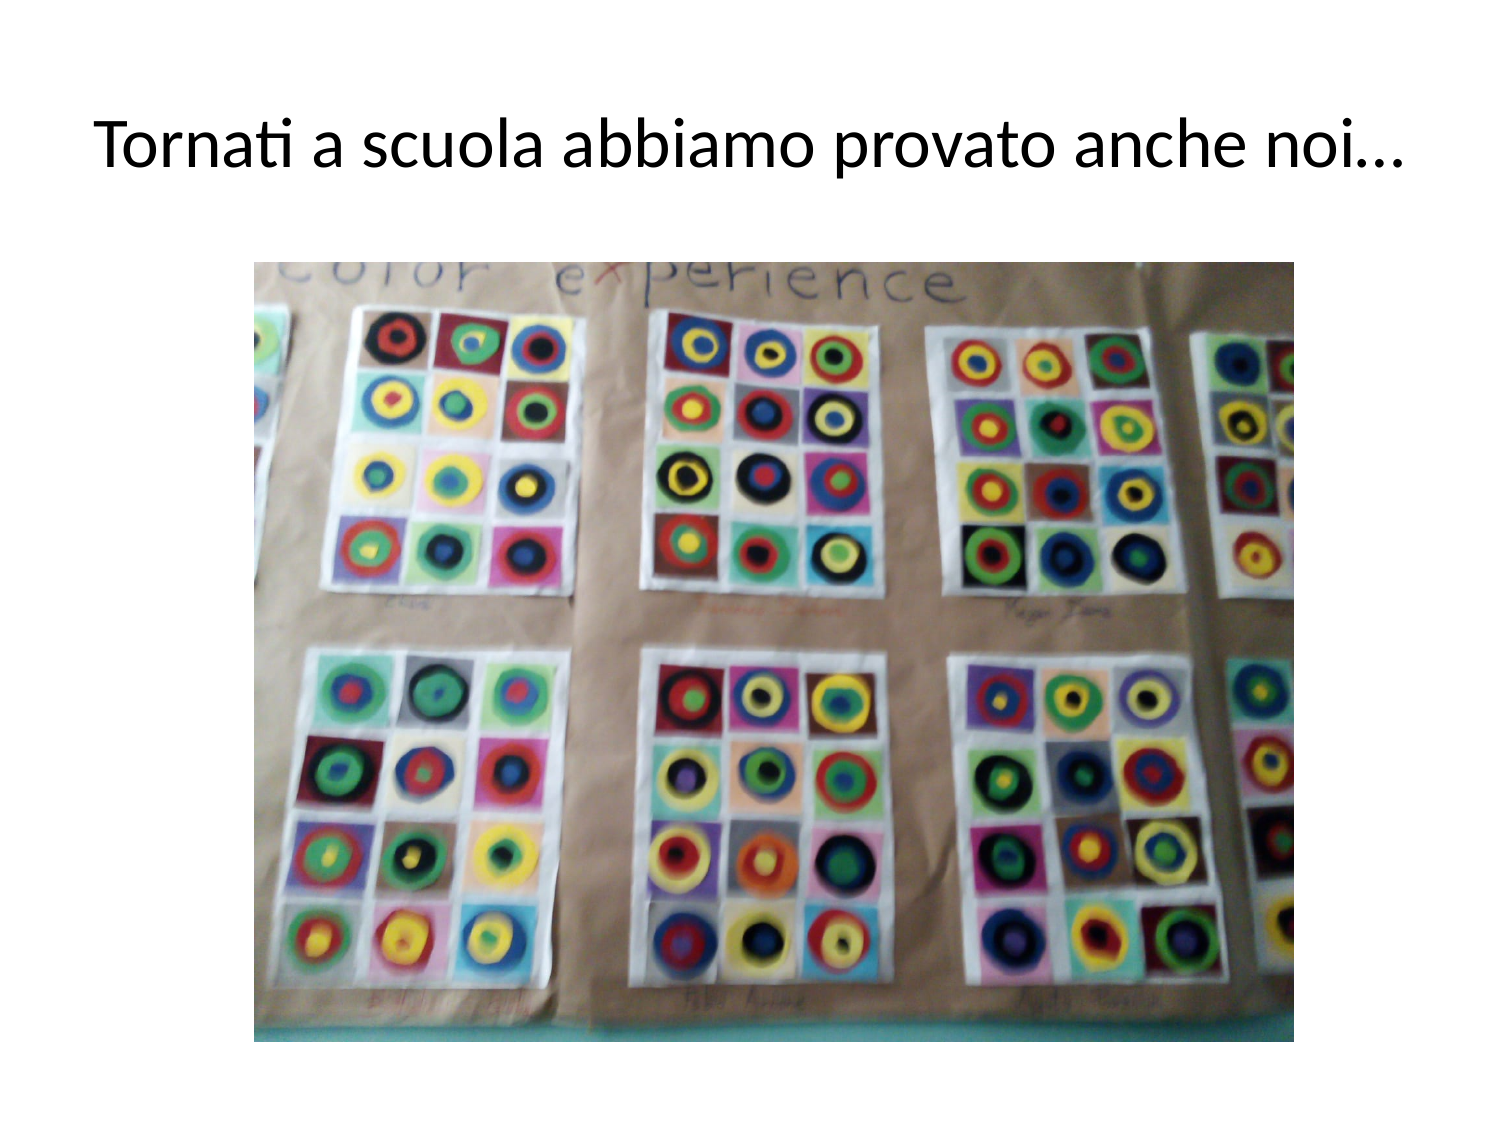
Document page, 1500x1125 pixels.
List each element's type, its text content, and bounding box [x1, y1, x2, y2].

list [254, 262, 1294, 1042]
title Tornati a scuola abbiamo provato anche noi… [74, 44, 1426, 233]
